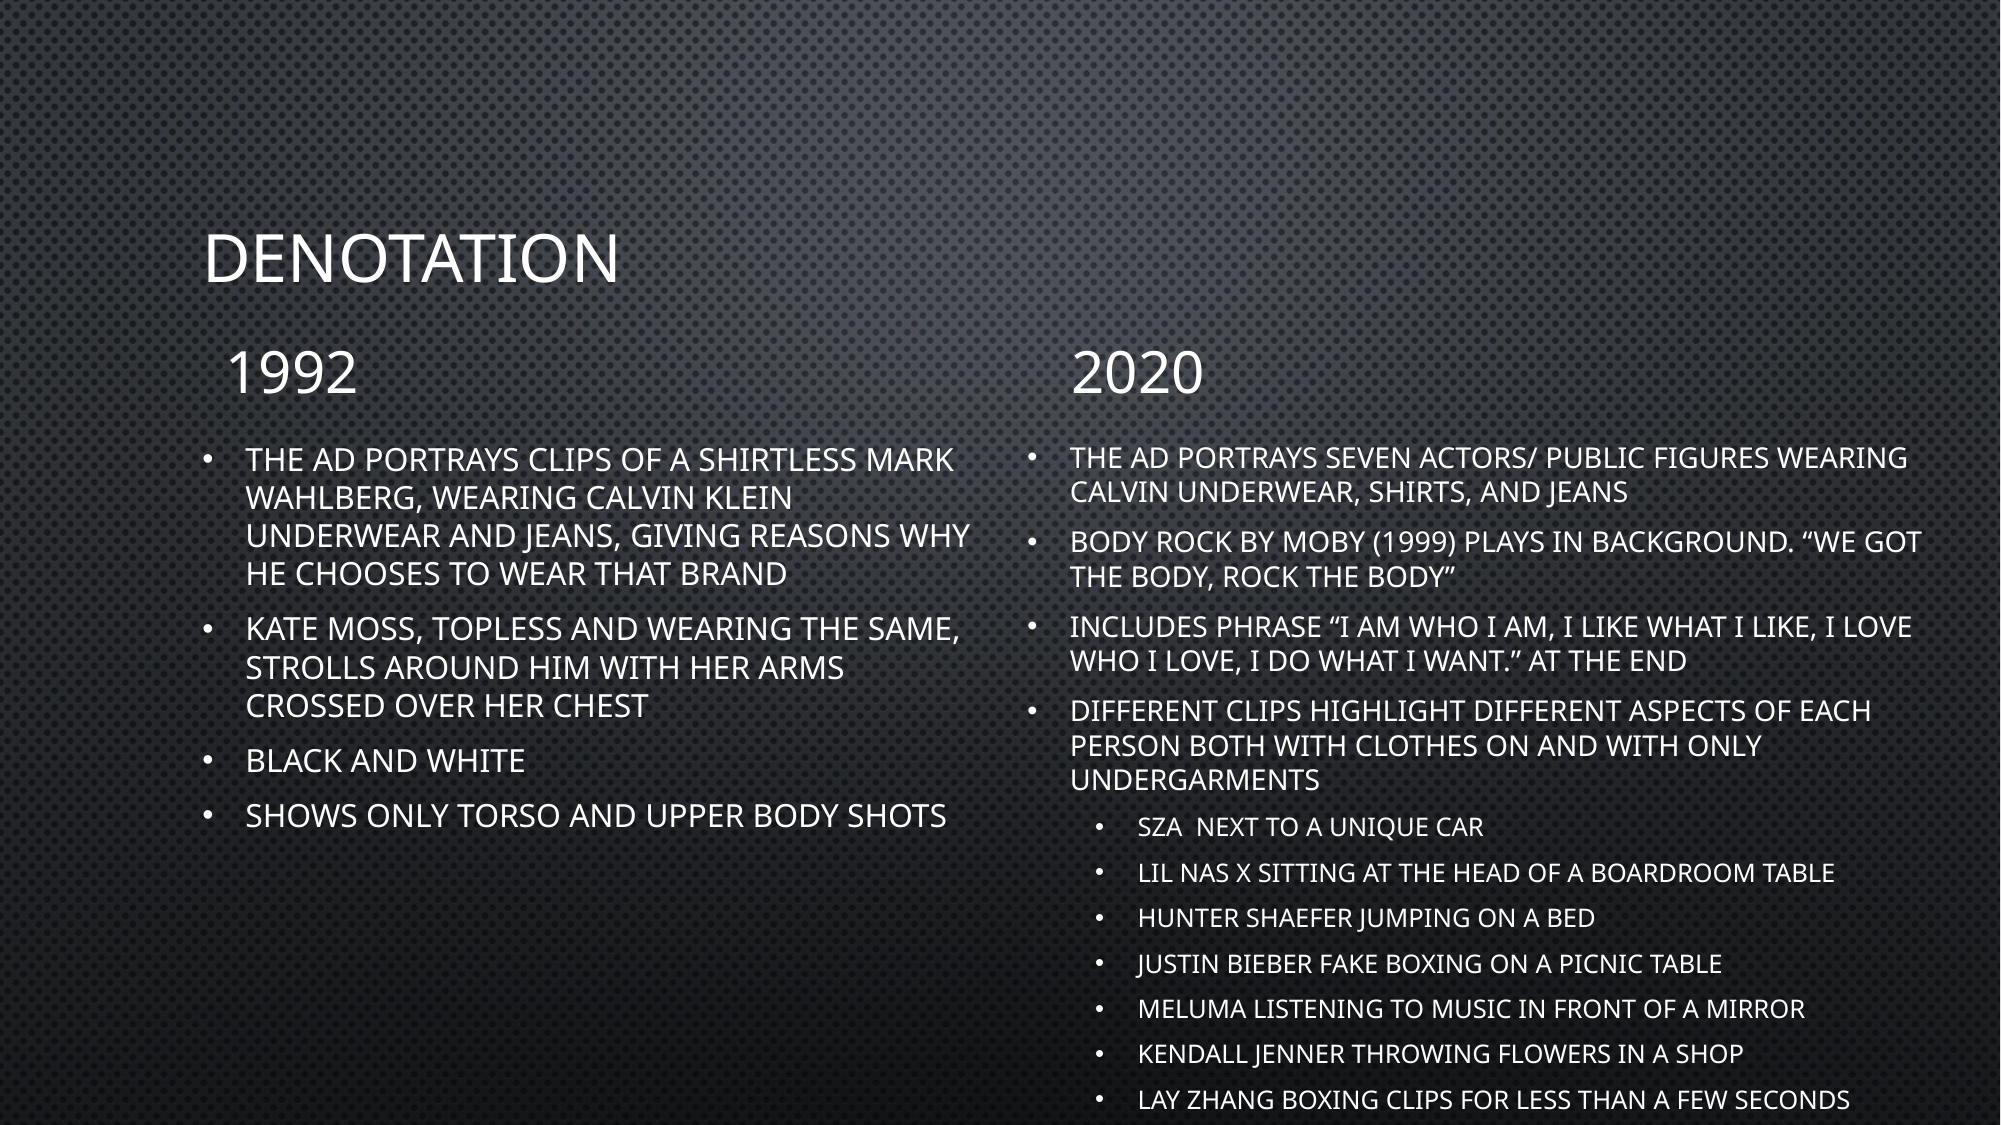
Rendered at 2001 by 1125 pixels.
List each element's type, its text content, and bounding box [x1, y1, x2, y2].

list The ad portrays clips of a shirtless Mark Wahlberg, wearing Calvin Klein underwear and jeans, giving reasons why he chooses to wear that brand Kate Moss, topless and wearing the same, strolls around him with her arms crossed over her chest Black and white shows only torso and upper body shots [187, 432, 988, 850]
title Denotation [187, 99, 1813, 413]
list 2020 [1056, 317, 1813, 413]
list The ad portrays seven actors/ public figures wearing Calvin underwear, shirts, and jeans Body rock by Moby (1999) plays in background. “We got the body, rock the body” Includes phrase “I am who I am, I like what I like, I love who I love, I do what I want.” at the end Different clips highlight different aspects of each person both with clothes on and with only undergarments SZA next to a unique car Lil nas x sitting at the head of a boardroom table Hunter Shaefer jumping on a bed Justin Bieber fake boxing on a picnic table Meluma listening to music in front of a mirror Kendall Jenner throwing flowers in a shop Lay Zhang boxing clips for less than a few seconds [1012, 432, 1982, 1125]
list 1992 [210, 317, 964, 413]
